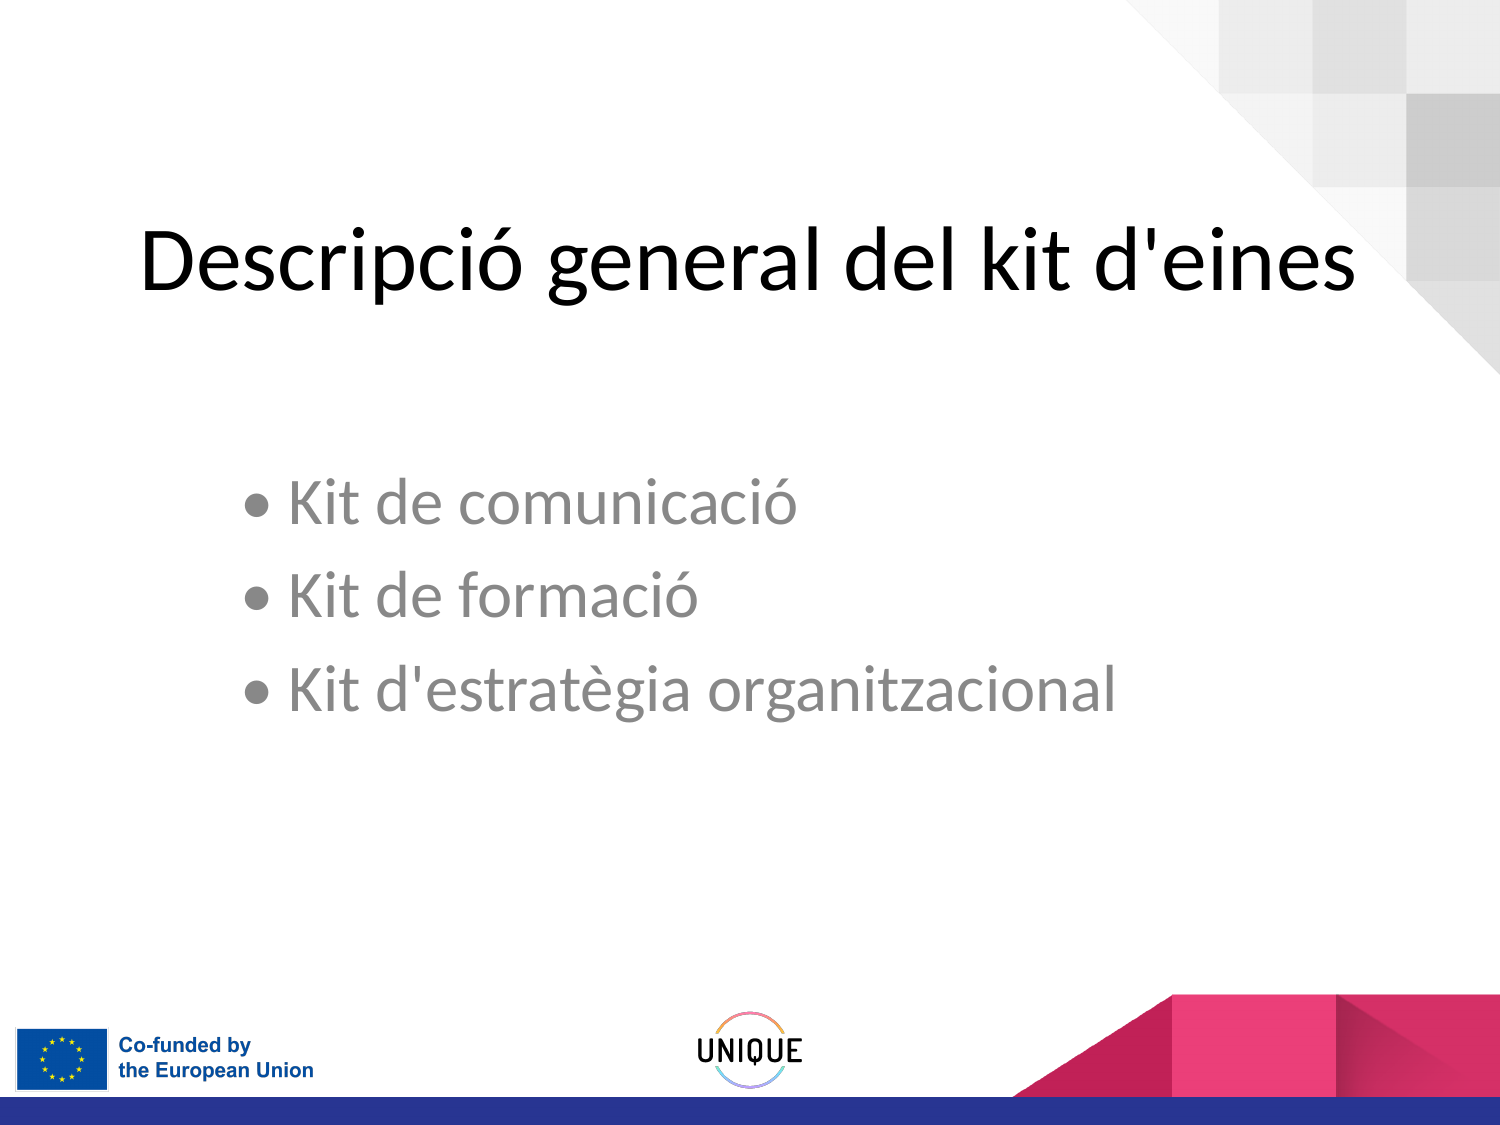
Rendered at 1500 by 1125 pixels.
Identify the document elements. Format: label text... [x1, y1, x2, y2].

title Descripció general del kit d'eines [112, 132, 1388, 375]
subtitle • Kit de comunicació • Kit de formació • Kit d'estratègia organitzacional [225, 450, 1275, 738]
picture [1125, 0, 1500, 375]
picture [0, 993, 1500, 1125]
